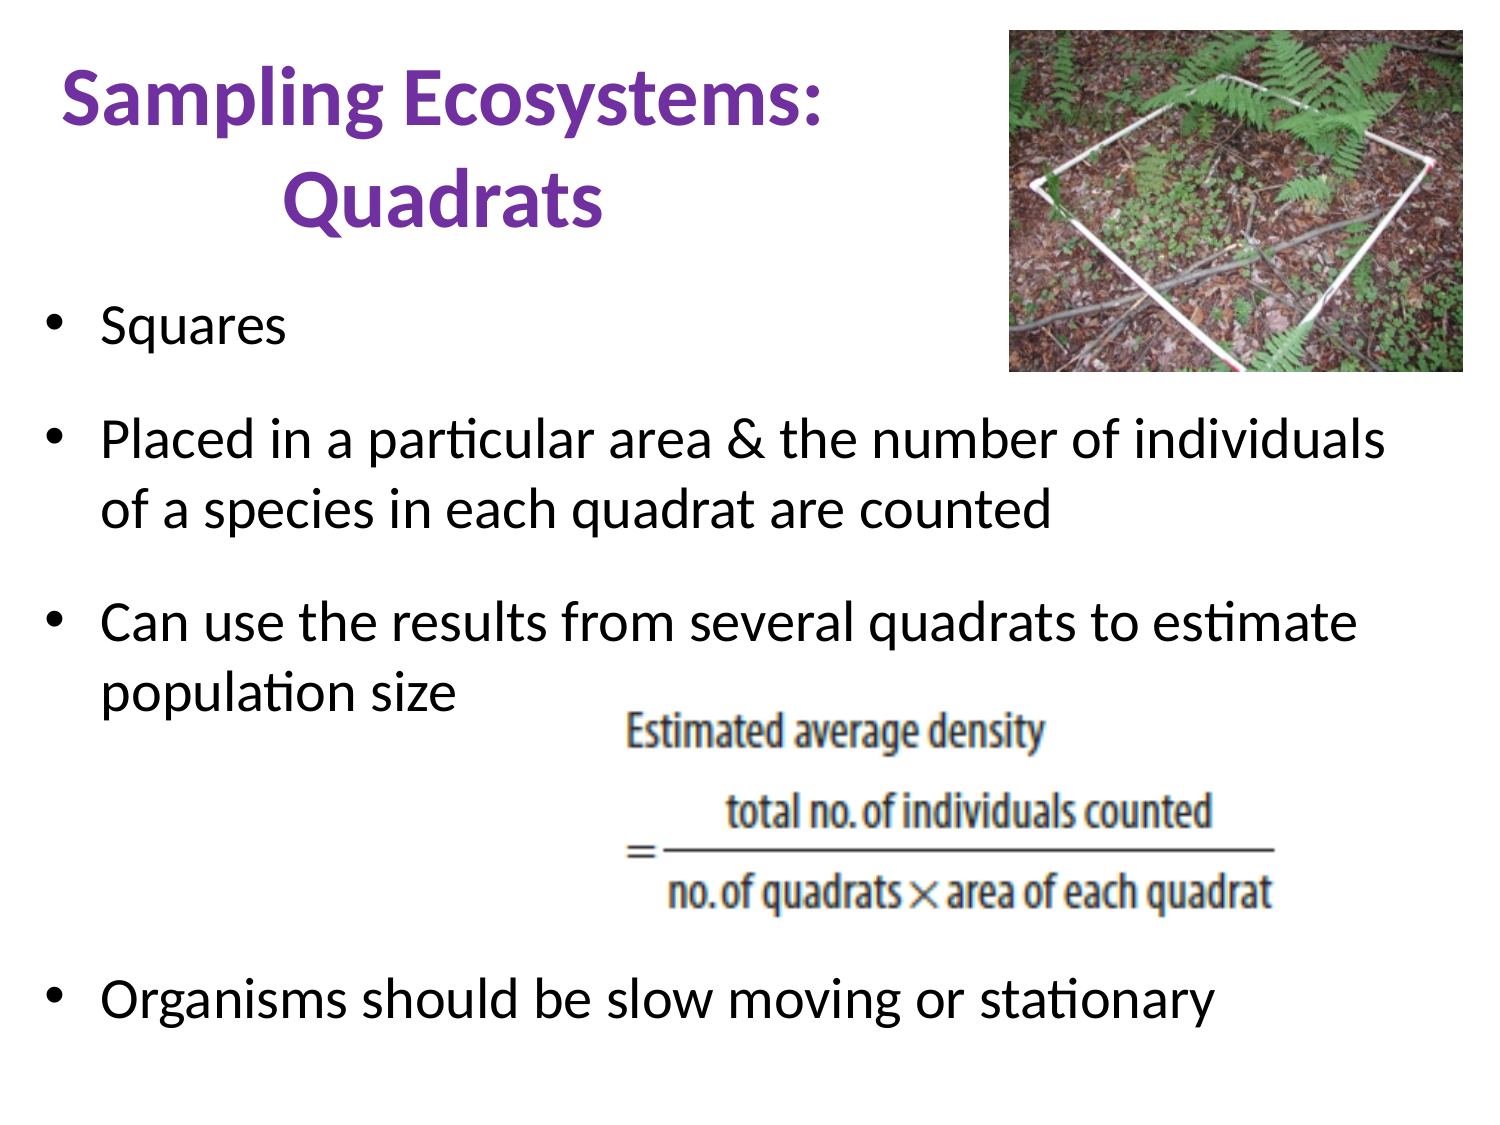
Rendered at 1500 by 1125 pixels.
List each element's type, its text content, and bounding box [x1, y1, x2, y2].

list Squares Placed in a particular area & the number of individuals of a species in each quadrat are counted Can use the results from several quadrats to estimate population size Organisms should be slow moving or stationary [29, 278, 1412, 1092]
picture [1009, 30, 1464, 372]
title Sampling Ecosystems: Quadrats [29, 31, 858, 254]
picture [608, 692, 1318, 933]
